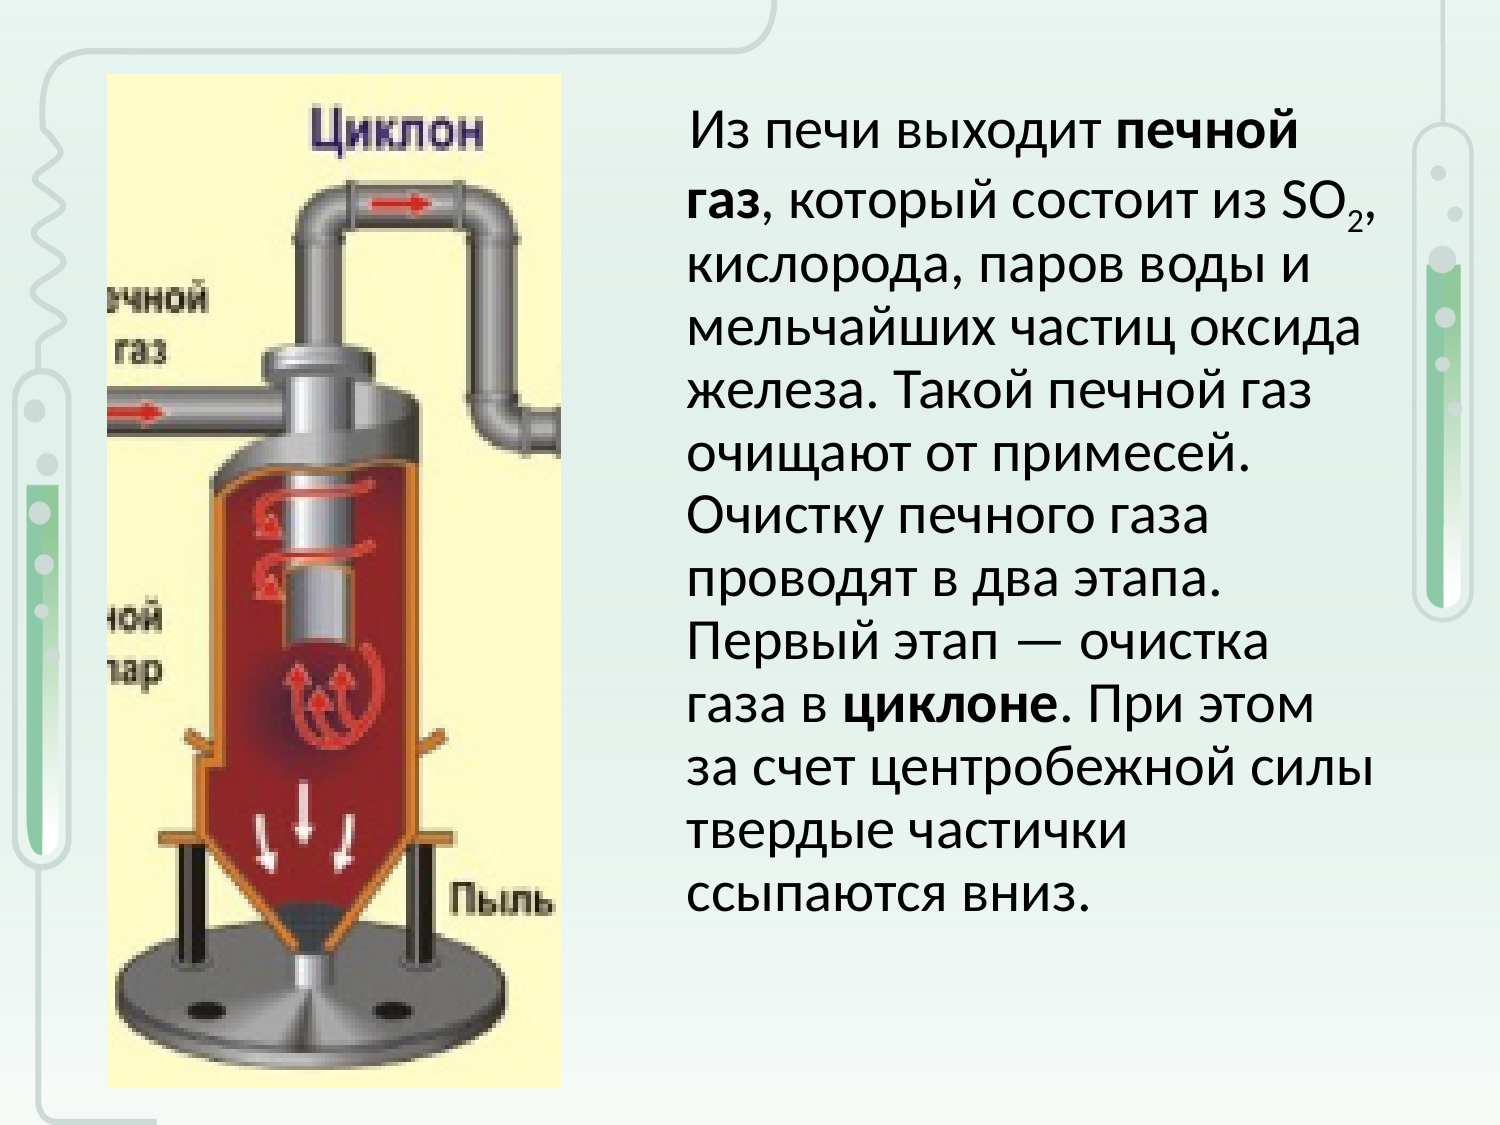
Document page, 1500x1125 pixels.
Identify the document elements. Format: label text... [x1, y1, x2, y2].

list Из печи выходит печной газ, который состоит из SO2, кислорода, паров воды и мельчайших частиц оксида железа. Такой печной газ очищают от примесей. Очистку печного газа проводят в два этапа. Первый этап — очистка газа в циклоне. При этом за счет центробежной силы твердые частички ссыпаются вниз. [634, 90, 1397, 1090]
picture [0, 0, 1500, 1125]
